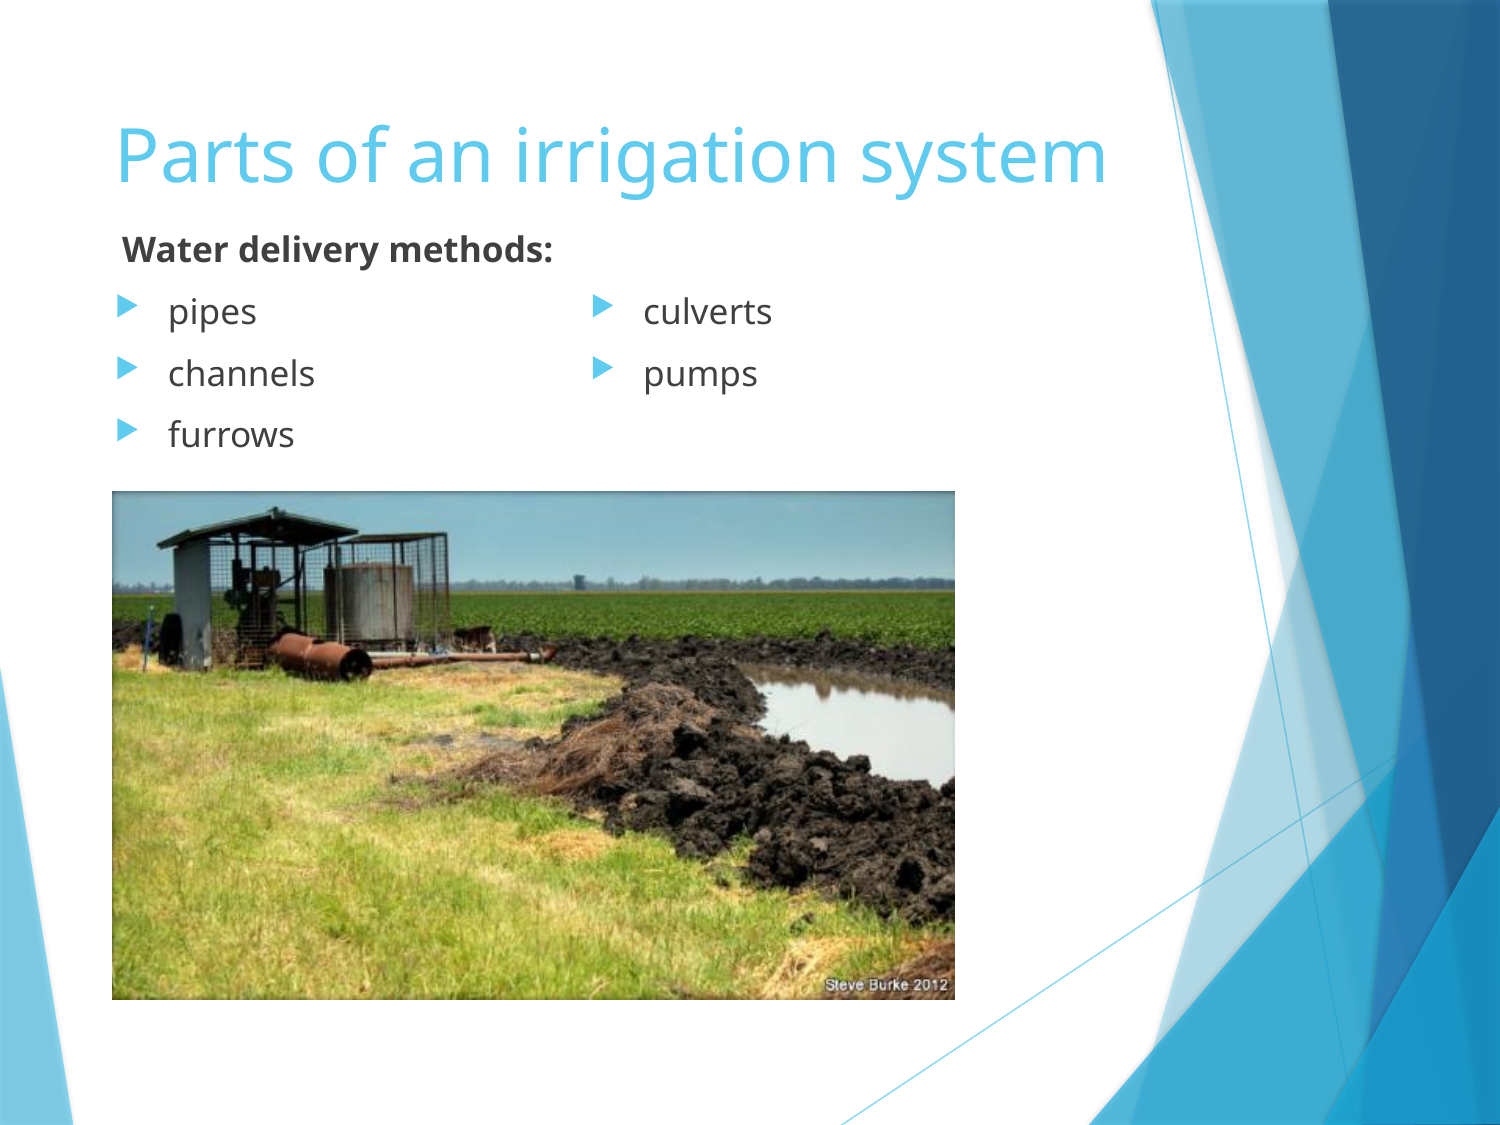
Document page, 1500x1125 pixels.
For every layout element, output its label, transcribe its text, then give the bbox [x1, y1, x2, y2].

picture [111, 491, 956, 1001]
title Parts of an irrigation system [99, 99, 1142, 317]
list Water delivery methods: pipes channels furrows culverts pumps [99, 219, 1081, 528]
